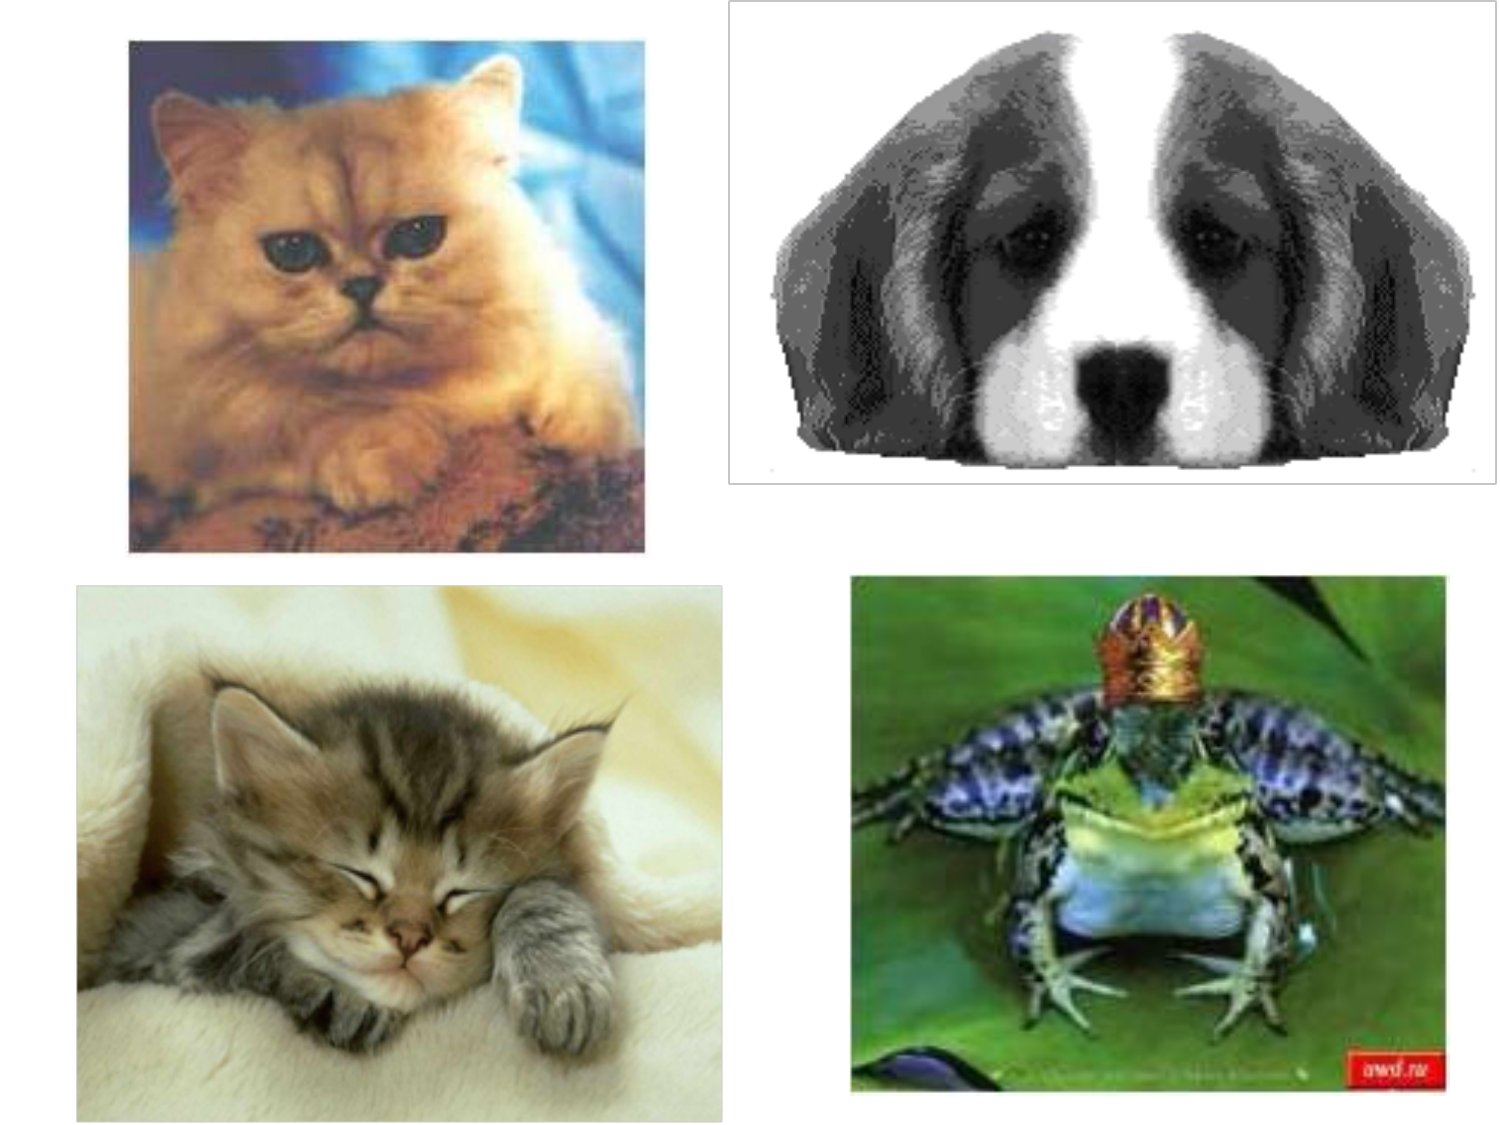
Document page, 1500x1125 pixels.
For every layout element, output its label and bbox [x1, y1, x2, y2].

picture [726, 0, 1500, 488]
picture [849, 574, 1451, 1097]
picture [74, 584, 726, 1125]
list [124, 37, 651, 559]
